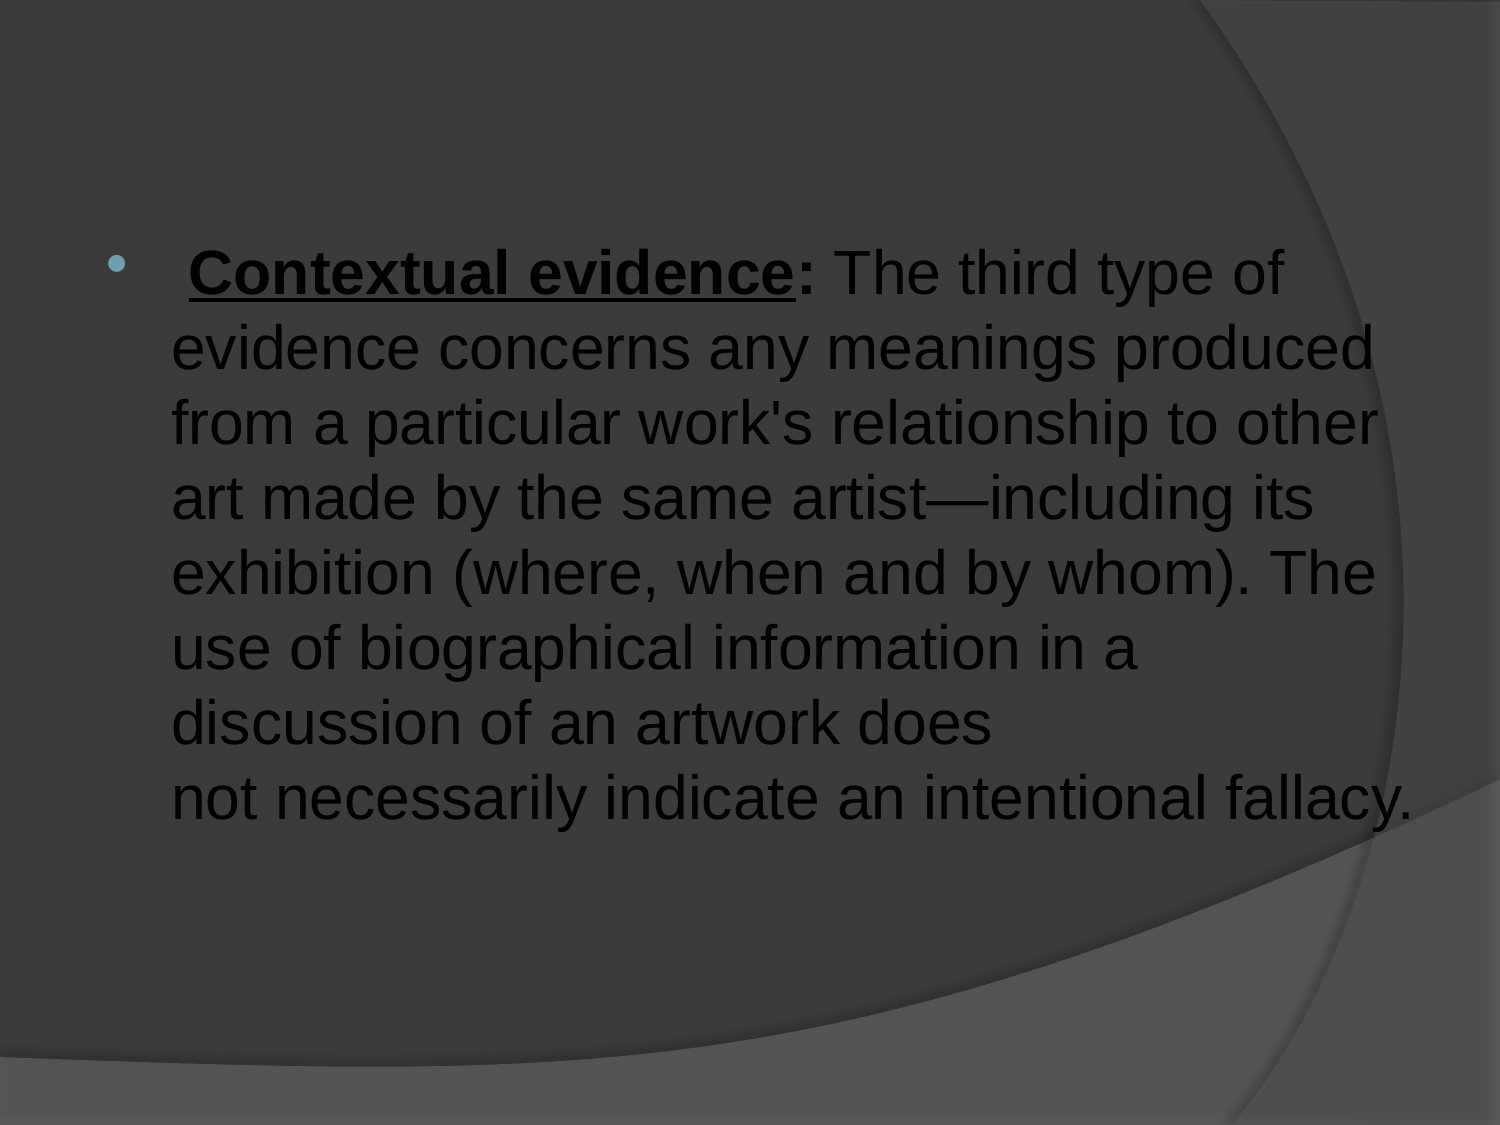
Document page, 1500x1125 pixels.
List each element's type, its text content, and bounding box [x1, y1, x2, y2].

list Contextual evidence: The third type of evidence concerns any meanings produced from a particular work's relationship to other art made by the same artist—including its exhibition (where, when and by whom). The use of biographical information in a discussion of an artwork does not necessarily indicate an intentional fallacy. [87, 224, 1463, 950]
